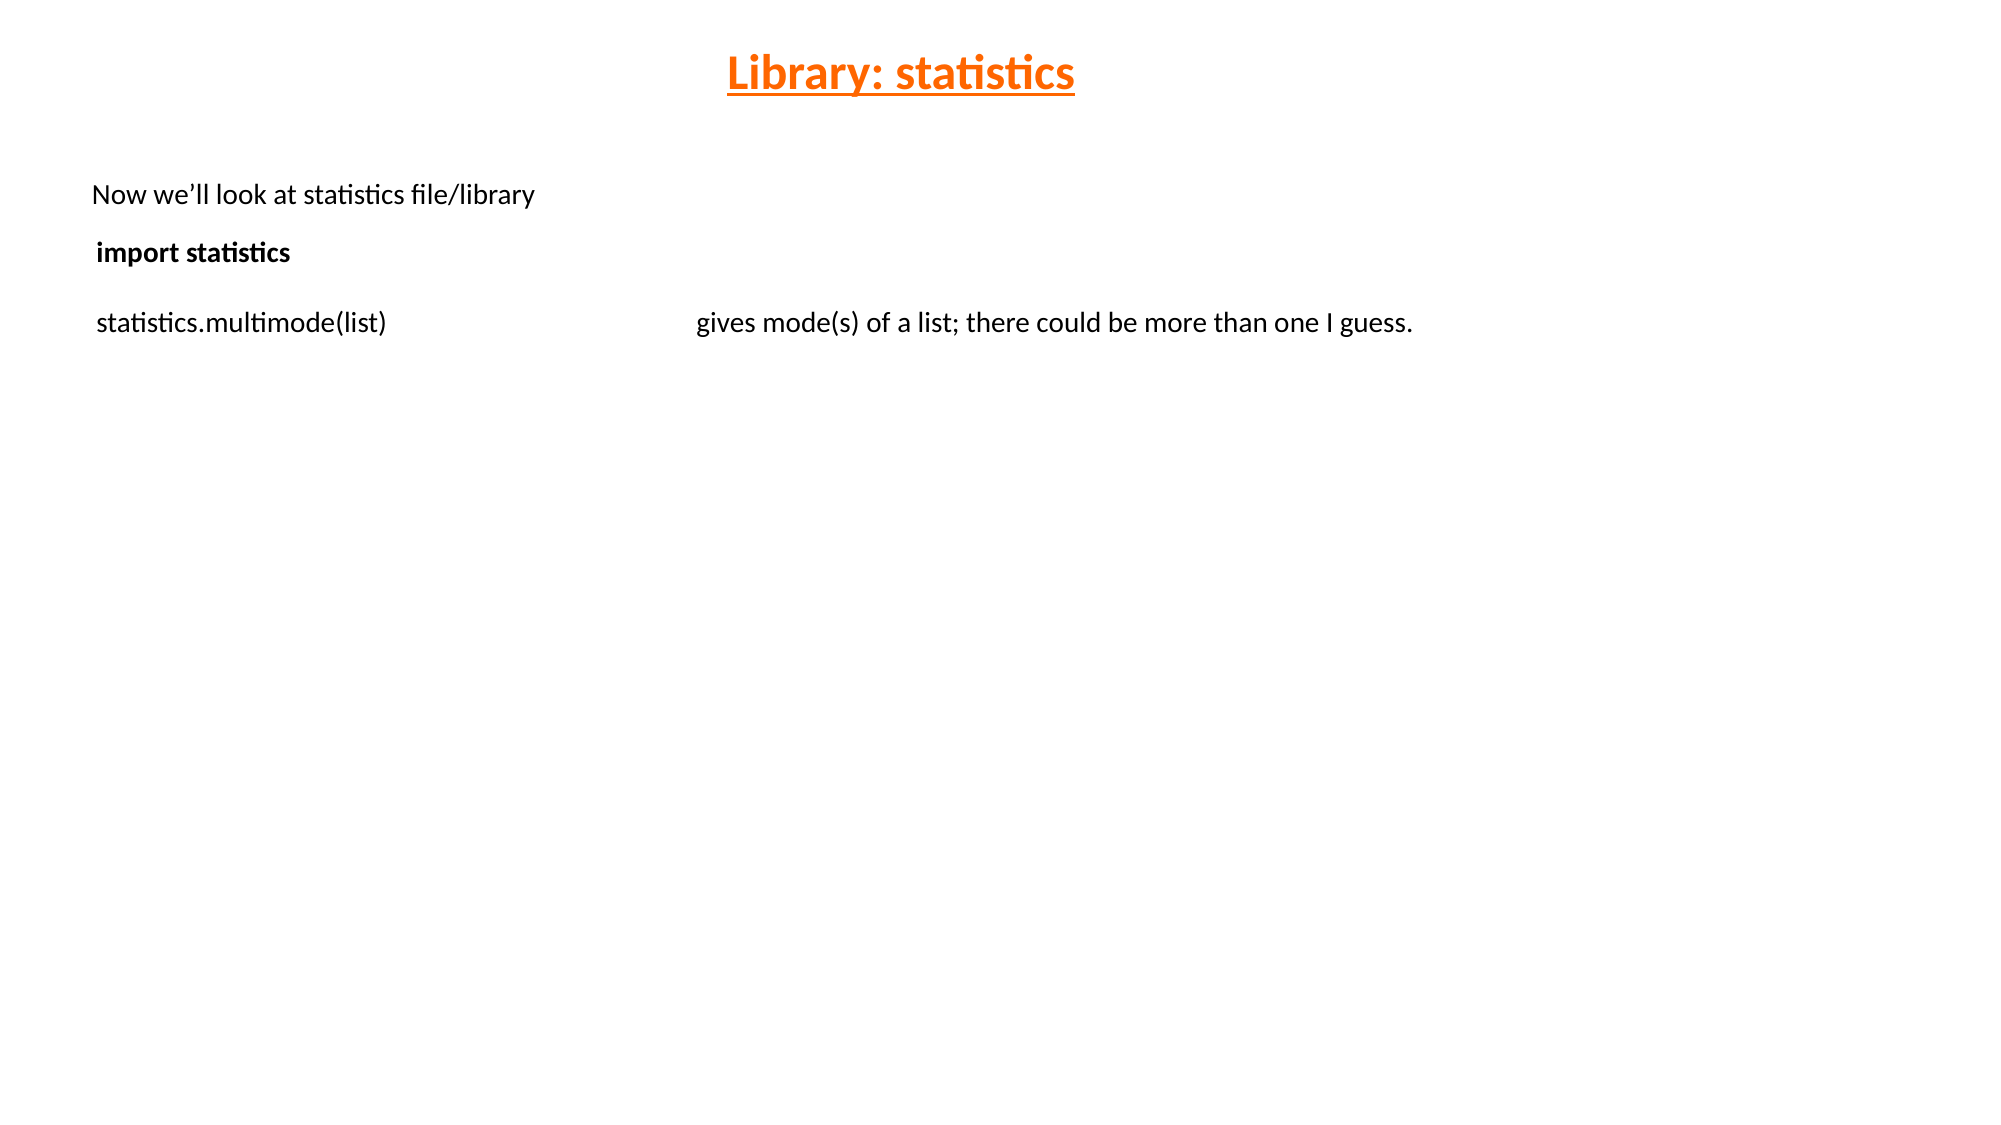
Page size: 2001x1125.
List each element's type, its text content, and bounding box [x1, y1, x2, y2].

text_box Library: statistics [712, 32, 1091, 108]
text_box Now we’ll look at statistics file/library [77, 167, 579, 218]
text_box import statistics statistics.multimode(list) gives mode(s) of a list; there could be more than one I guess. [81, 226, 1473, 346]
